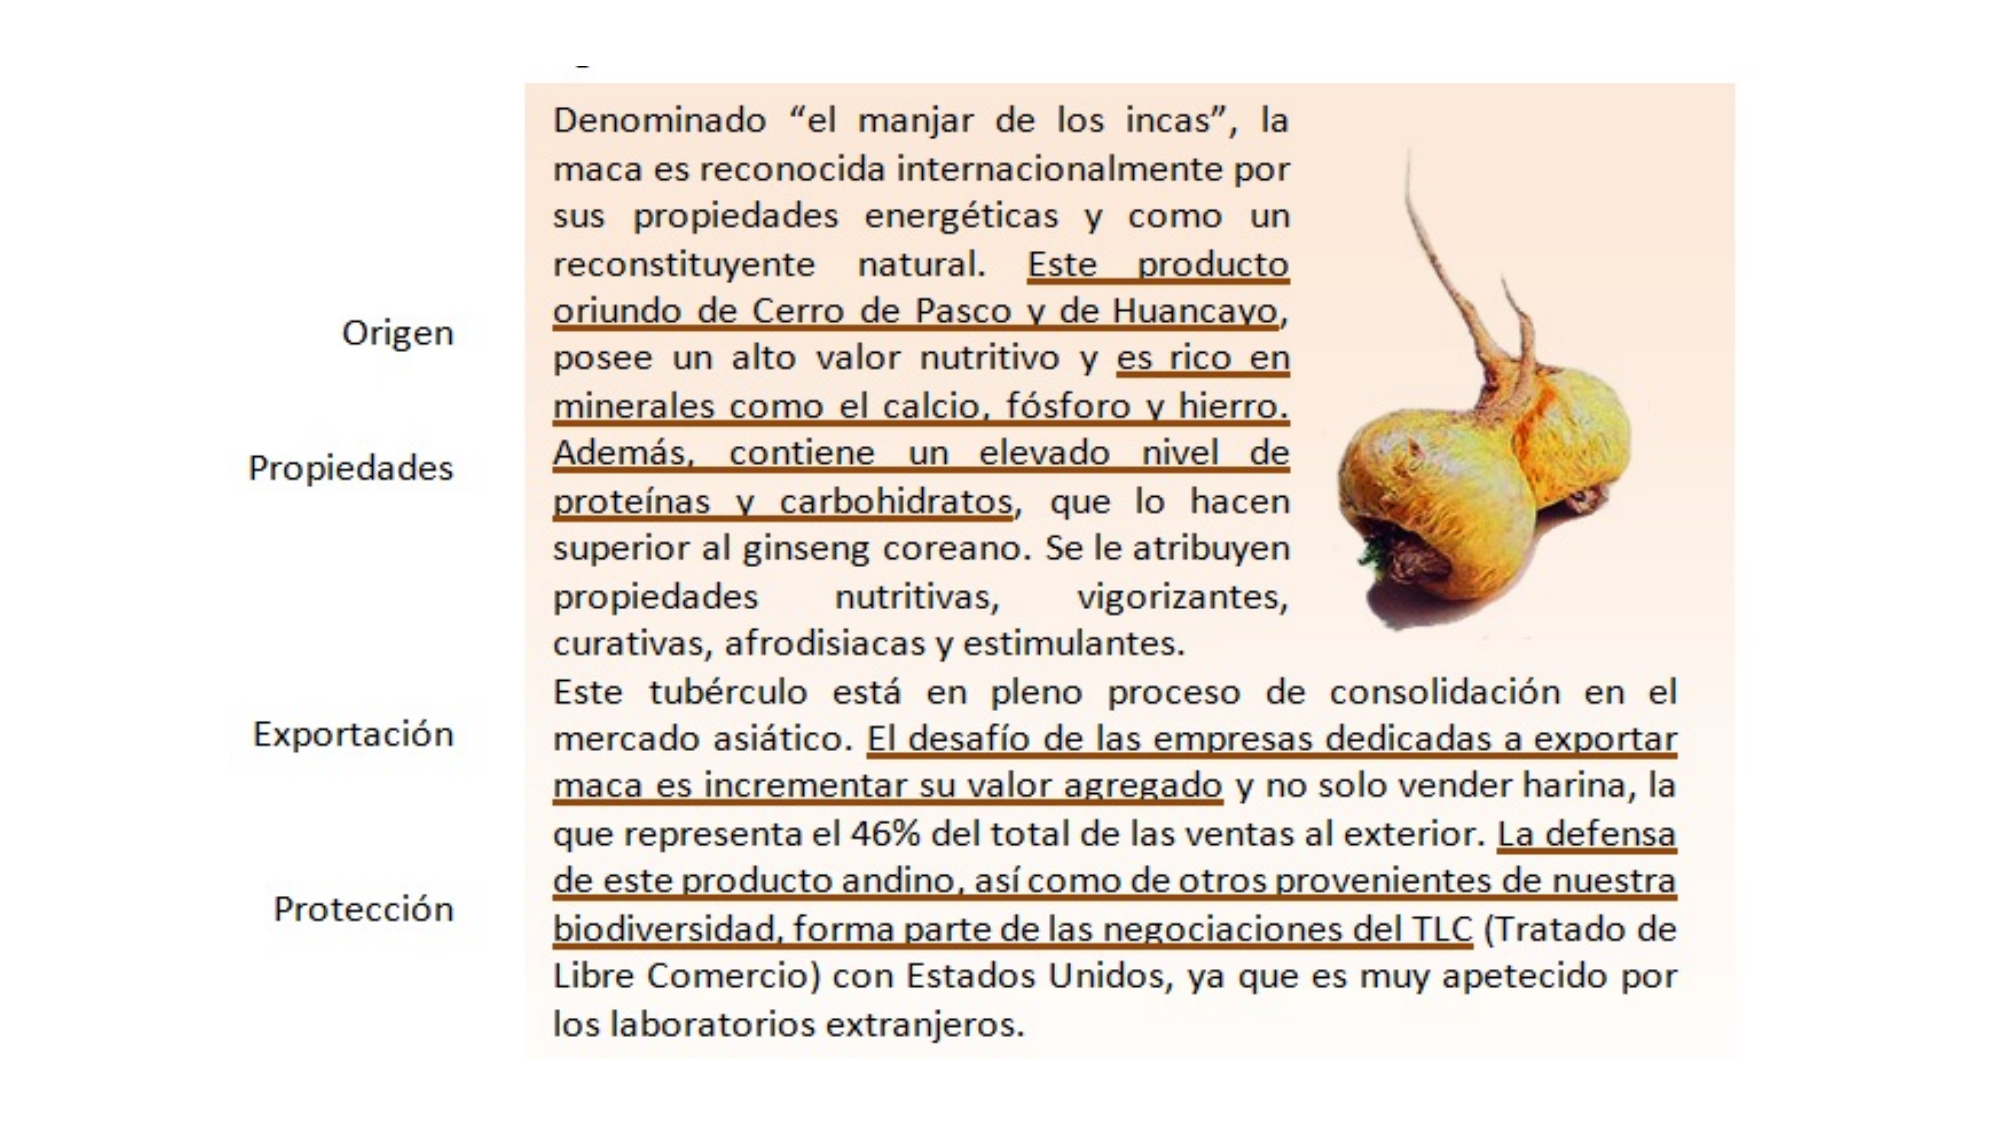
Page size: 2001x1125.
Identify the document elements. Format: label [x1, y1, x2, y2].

picture [230, 66, 1754, 1059]
